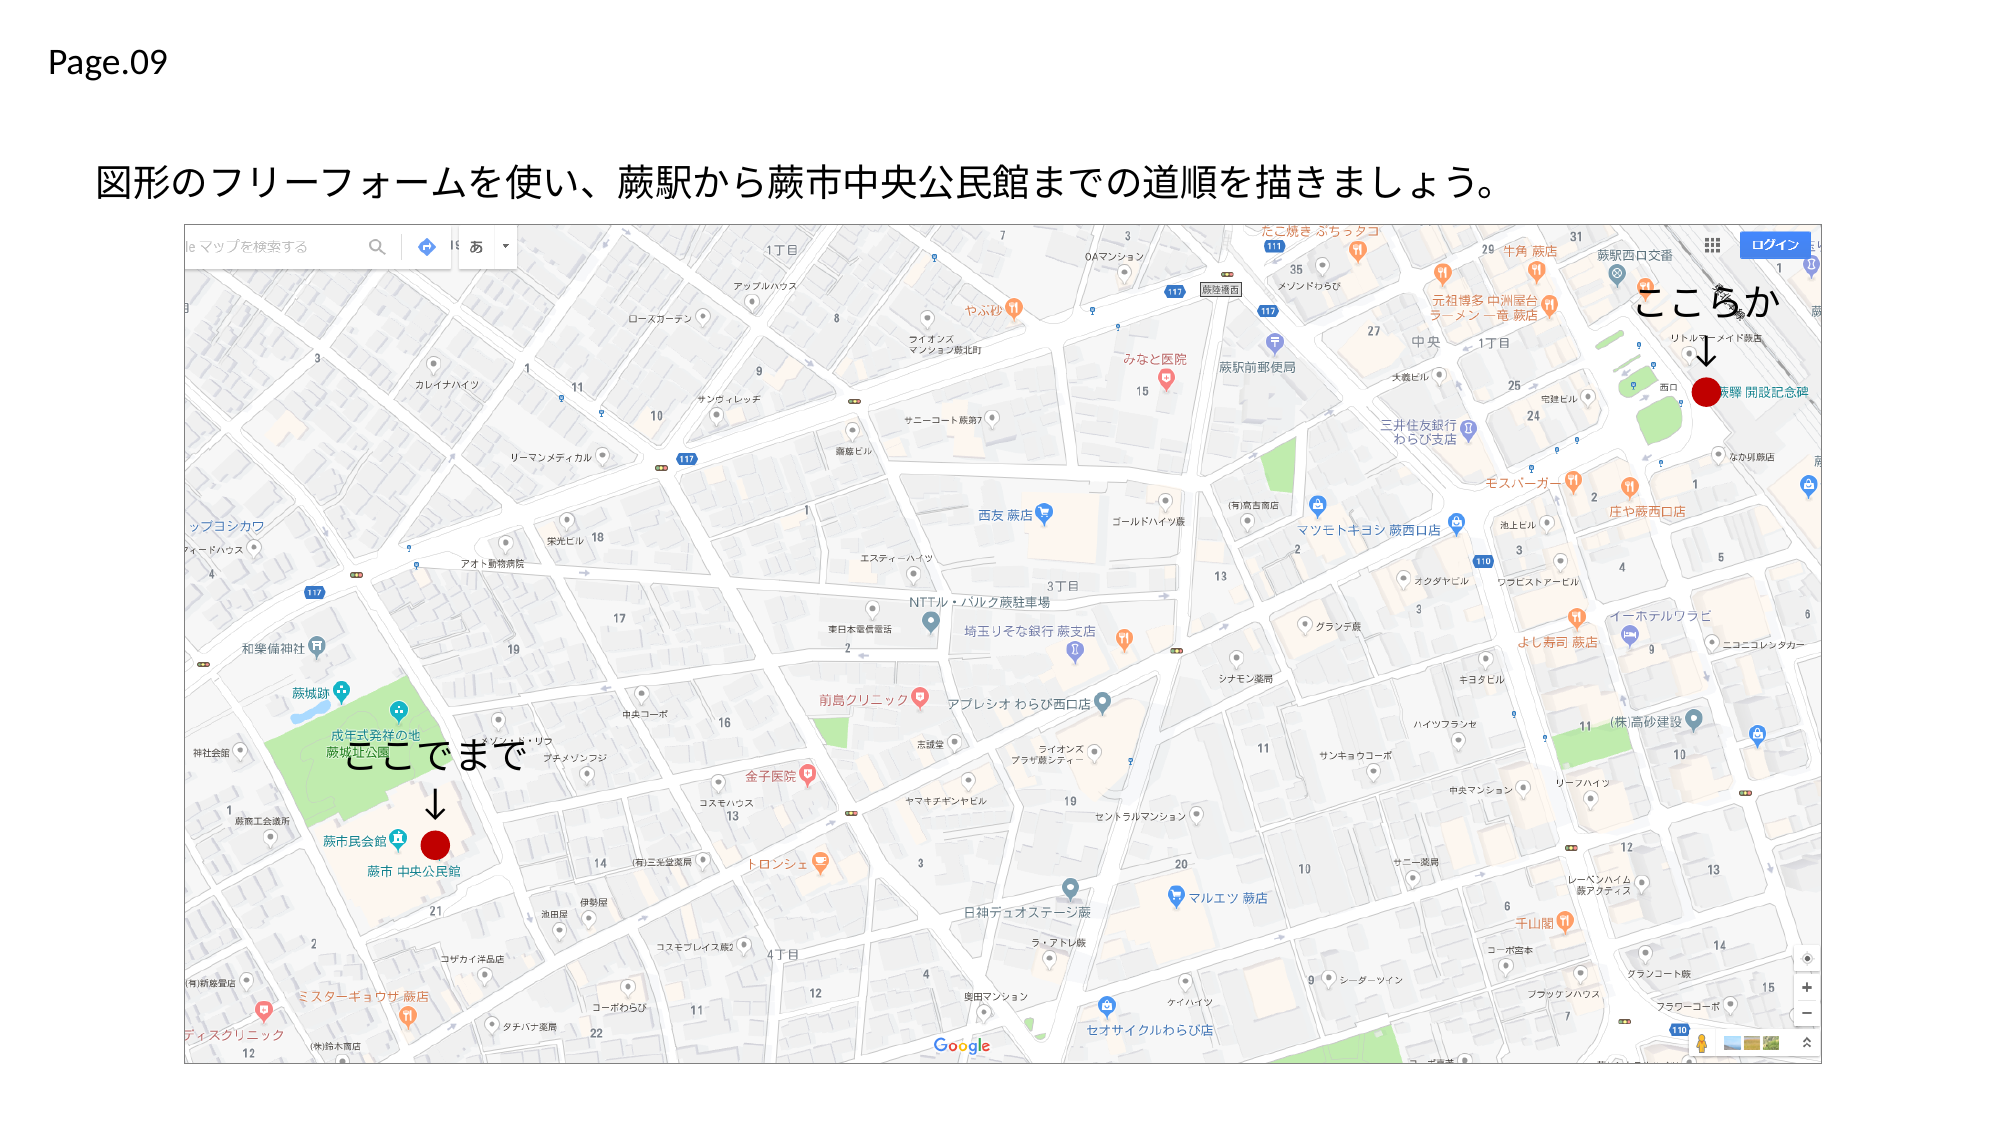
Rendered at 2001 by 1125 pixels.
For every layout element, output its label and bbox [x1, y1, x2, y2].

picture [185, 225, 1821, 1063]
